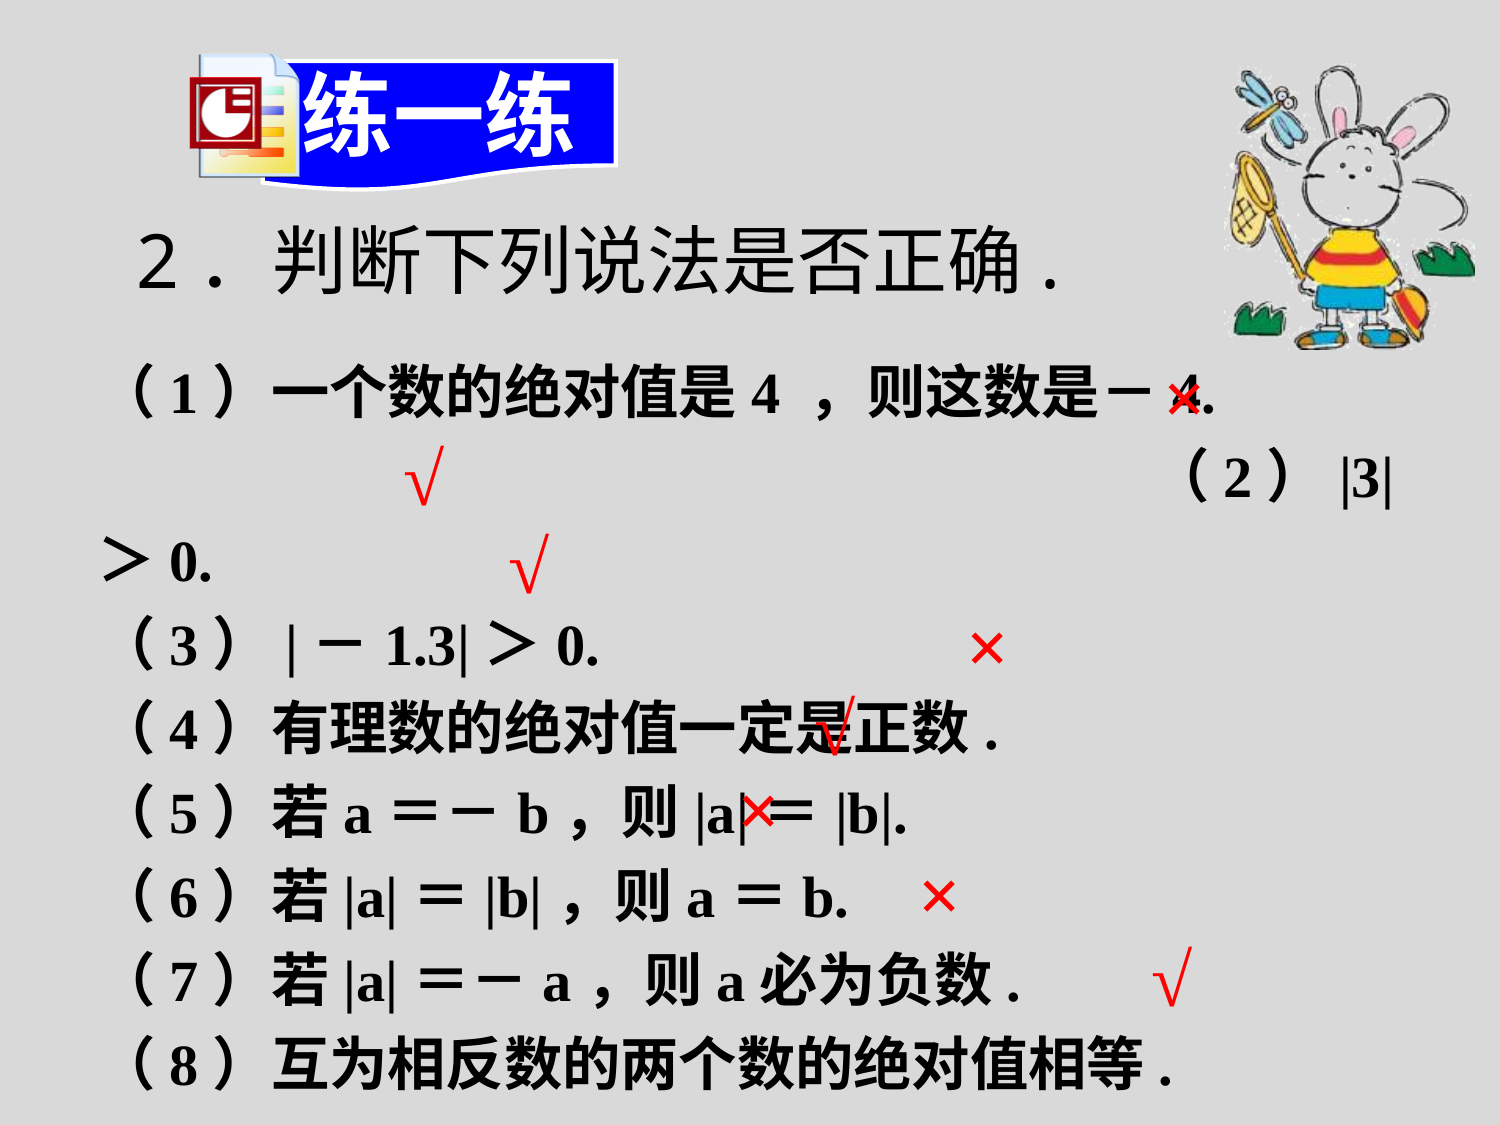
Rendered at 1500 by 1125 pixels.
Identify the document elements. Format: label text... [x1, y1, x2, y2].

picture [1224, 63, 1475, 350]
text_box √ [799, 672, 871, 778]
text_box √ [494, 511, 566, 616]
text_box × [722, 754, 796, 860]
text_box × [1148, 342, 1222, 448]
text_box × [904, 839, 977, 944]
text_box √ [388, 423, 460, 528]
text_box 2．判断下列说法是否正确. [121, 206, 1167, 312]
text_box （1）一个数的绝对值是4 ，则这数是－4. （2）|3|＞0. （3）|－1.3|＞0. （4）有理数的绝对值一定是正数. （5）若a＝－b，则|a|＝|b|. （6）若|a|＝|b|，则a＝b. （7）若|a|＝－a，则a必为负数. （8）互为相反数的两个数的绝对值相等. [82, 333, 1428, 1105]
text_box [185, 50, 617, 192]
text_box × [951, 590, 1024, 696]
text_box √ [1136, 923, 1208, 1029]
